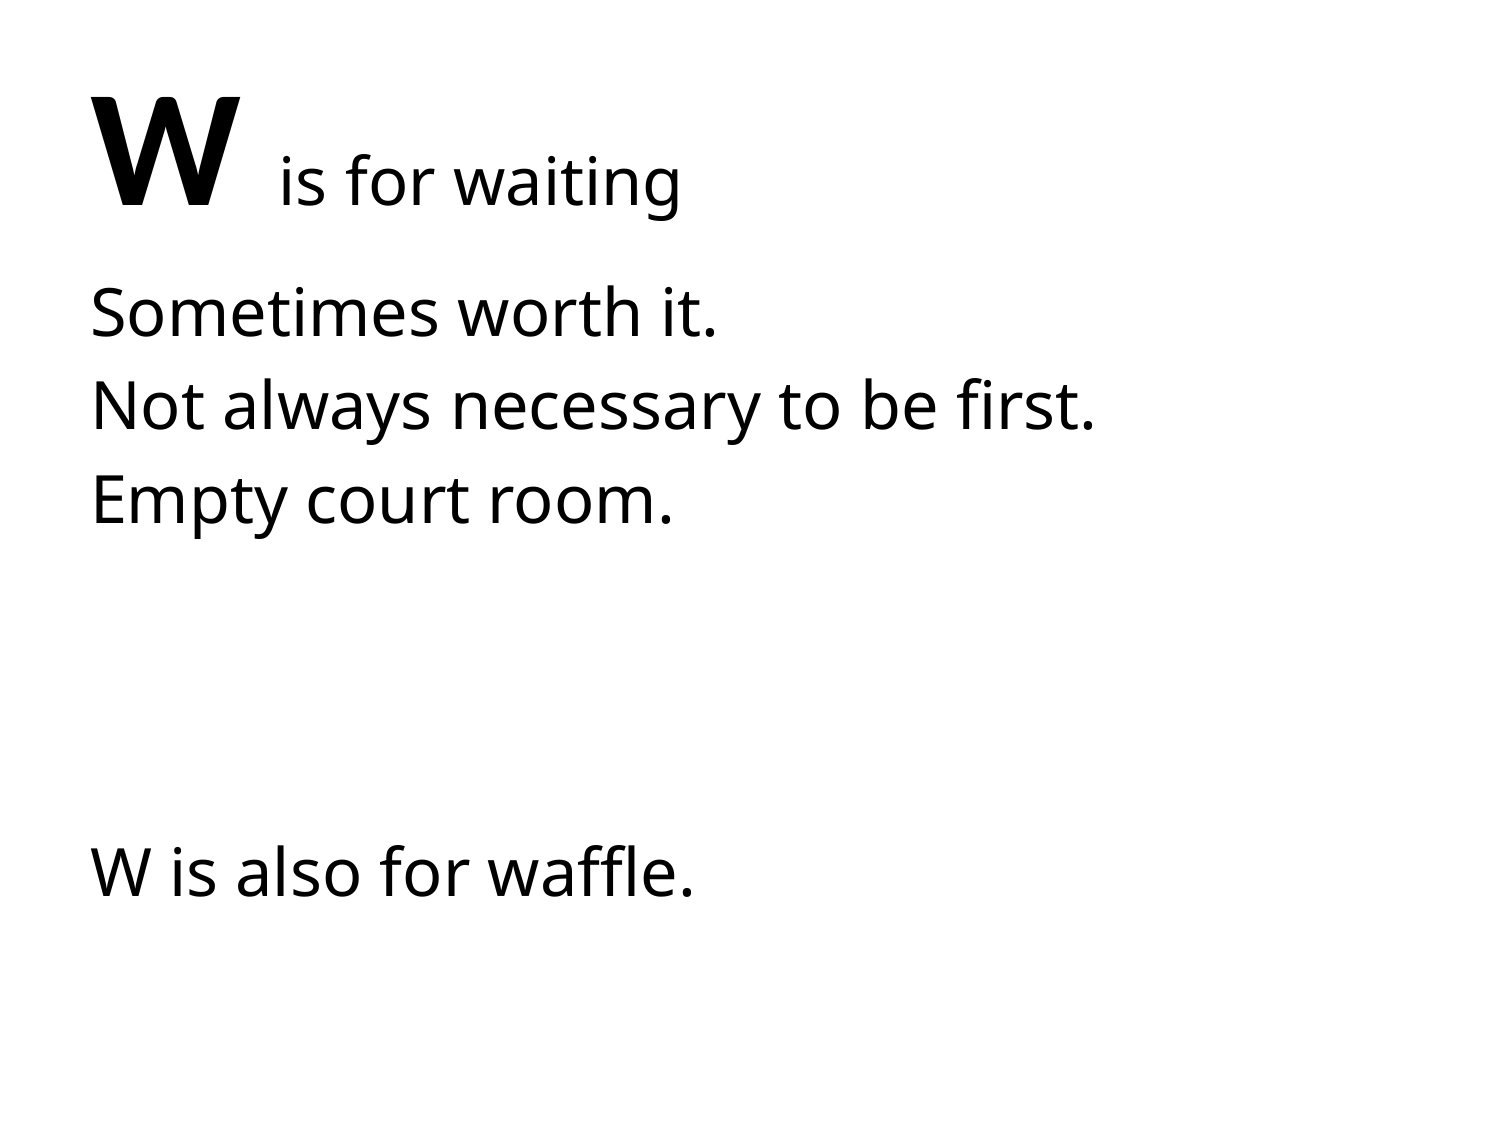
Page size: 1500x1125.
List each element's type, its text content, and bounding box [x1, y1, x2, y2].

list Sometimes worth it. Not always necessary to be first. Empty court room. W is also for waffle. [75, 262, 1425, 1005]
title W is for waiting [75, 45, 1425, 233]
